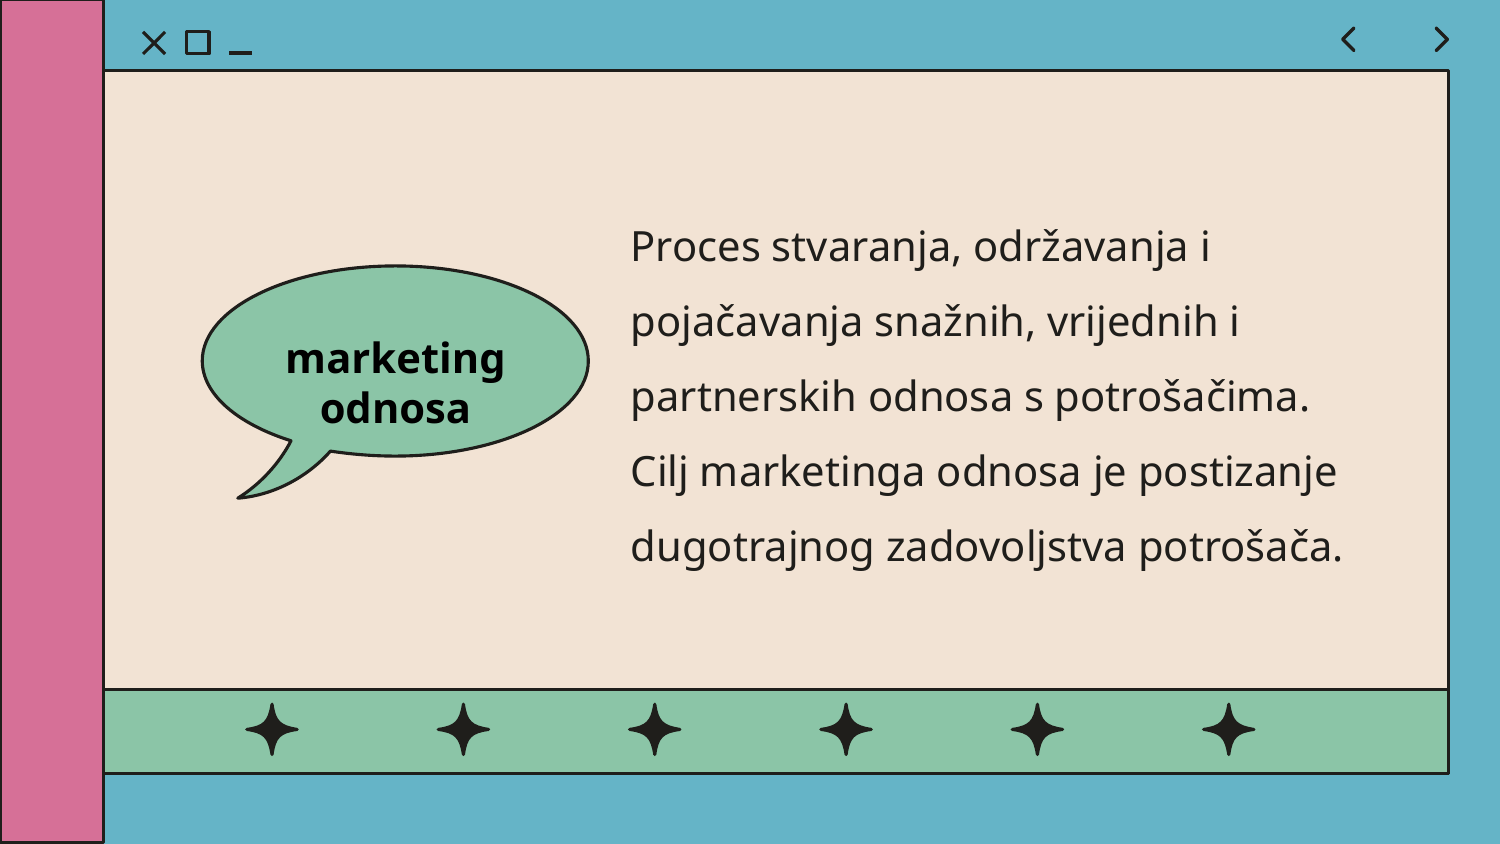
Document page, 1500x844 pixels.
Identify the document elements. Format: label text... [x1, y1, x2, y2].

text_box [1435, 27, 1449, 52]
text_box marketing odnosa [202, 265, 589, 499]
text_box [1342, 27, 1355, 52]
subtitle Proces stvaranja, održavanja i pojačavanja snažnih, vrijednih i partnerskih odnosa s potrošačima. Cilj marketinga odnosa je postizanje dugotrajnog zadovoljstva potrošača. [615, 230, 1380, 534]
